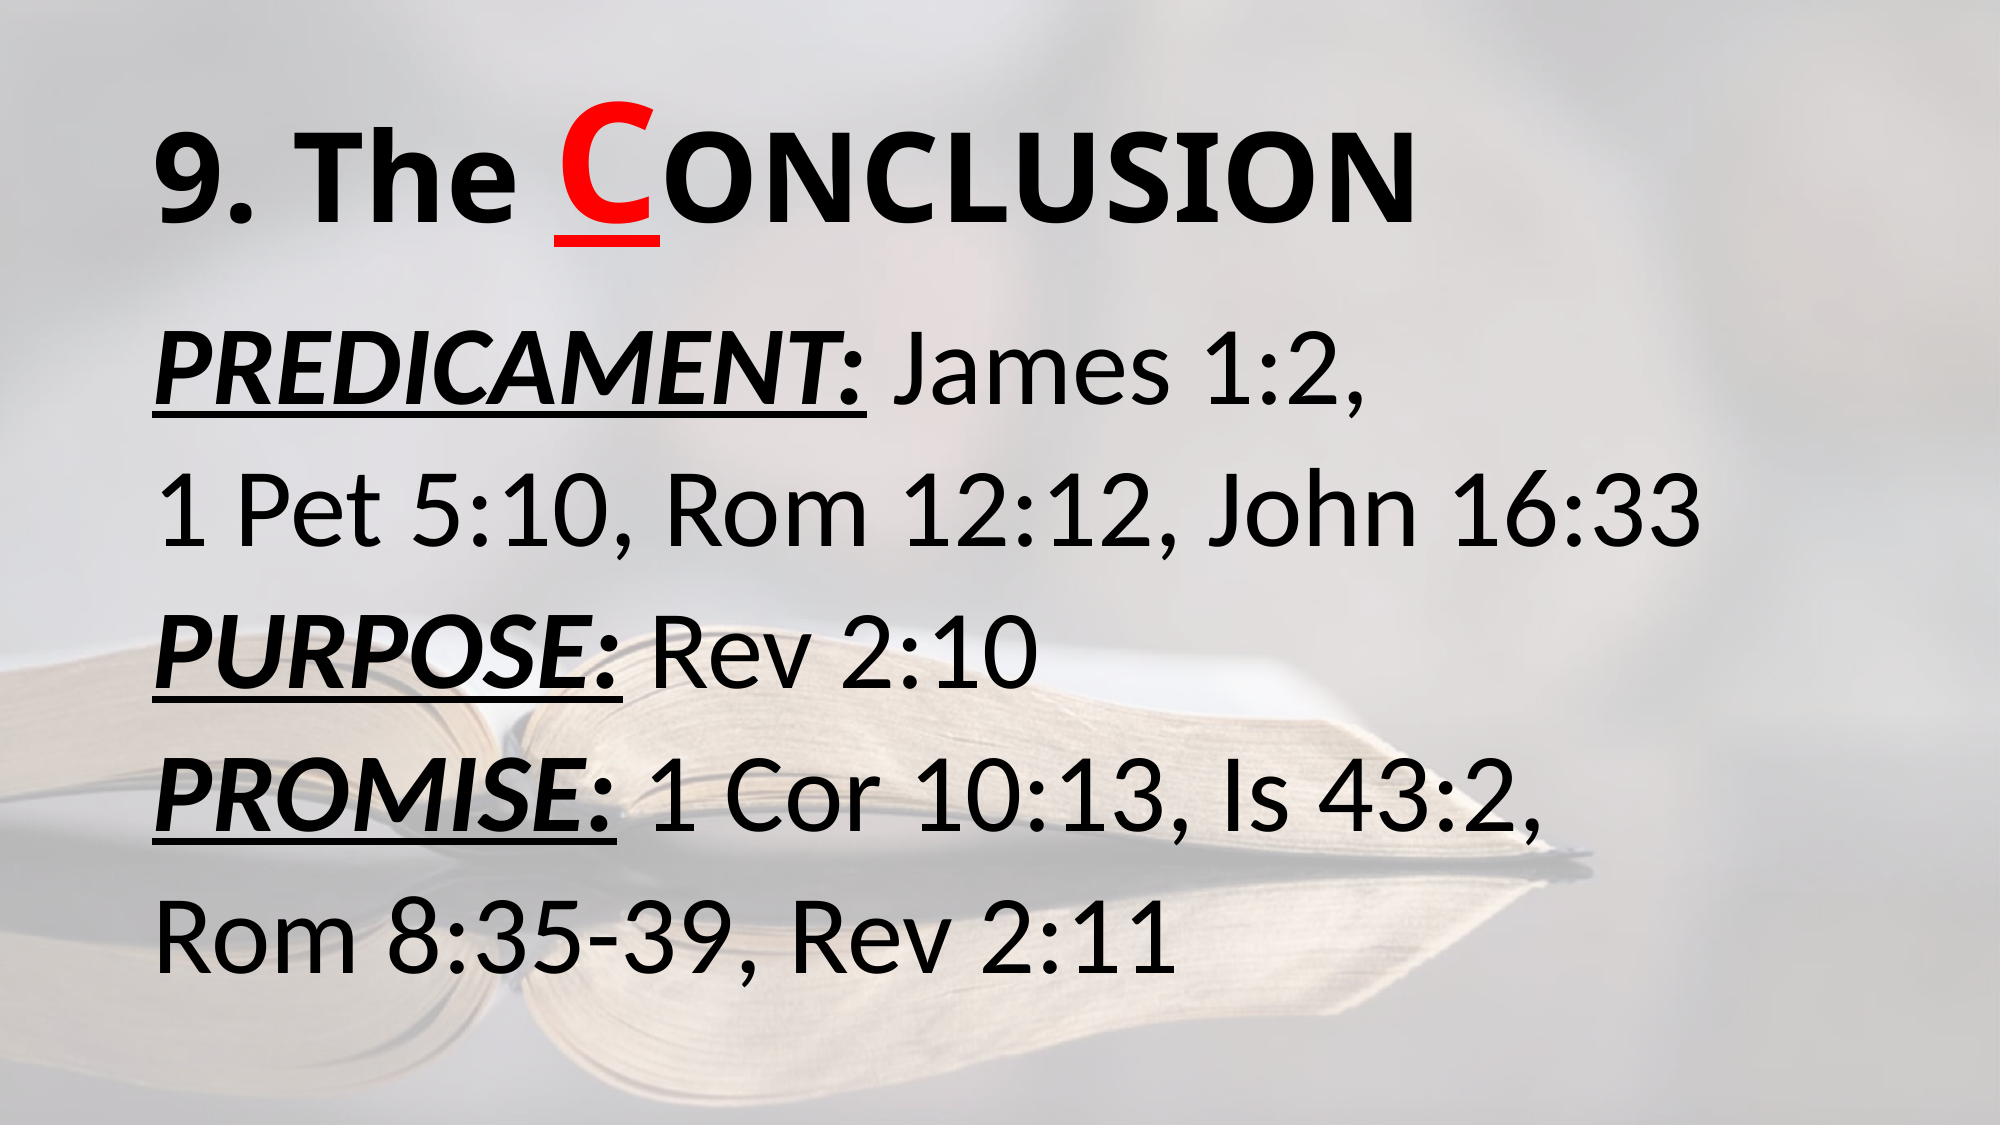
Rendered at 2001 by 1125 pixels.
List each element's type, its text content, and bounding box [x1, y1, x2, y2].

list PREDICAMENT: James 1:2, 1 Pet 5:10, Rom 12:12, John 16:33 PURPOSE: Rev 2:10 PROMISE: 1 Cor 10:13, Is 43:2, Rom 8:35-39, Rev 2:11 [137, 299, 1892, 1014]
title 9. The CONCLUSION [137, 59, 1863, 278]
